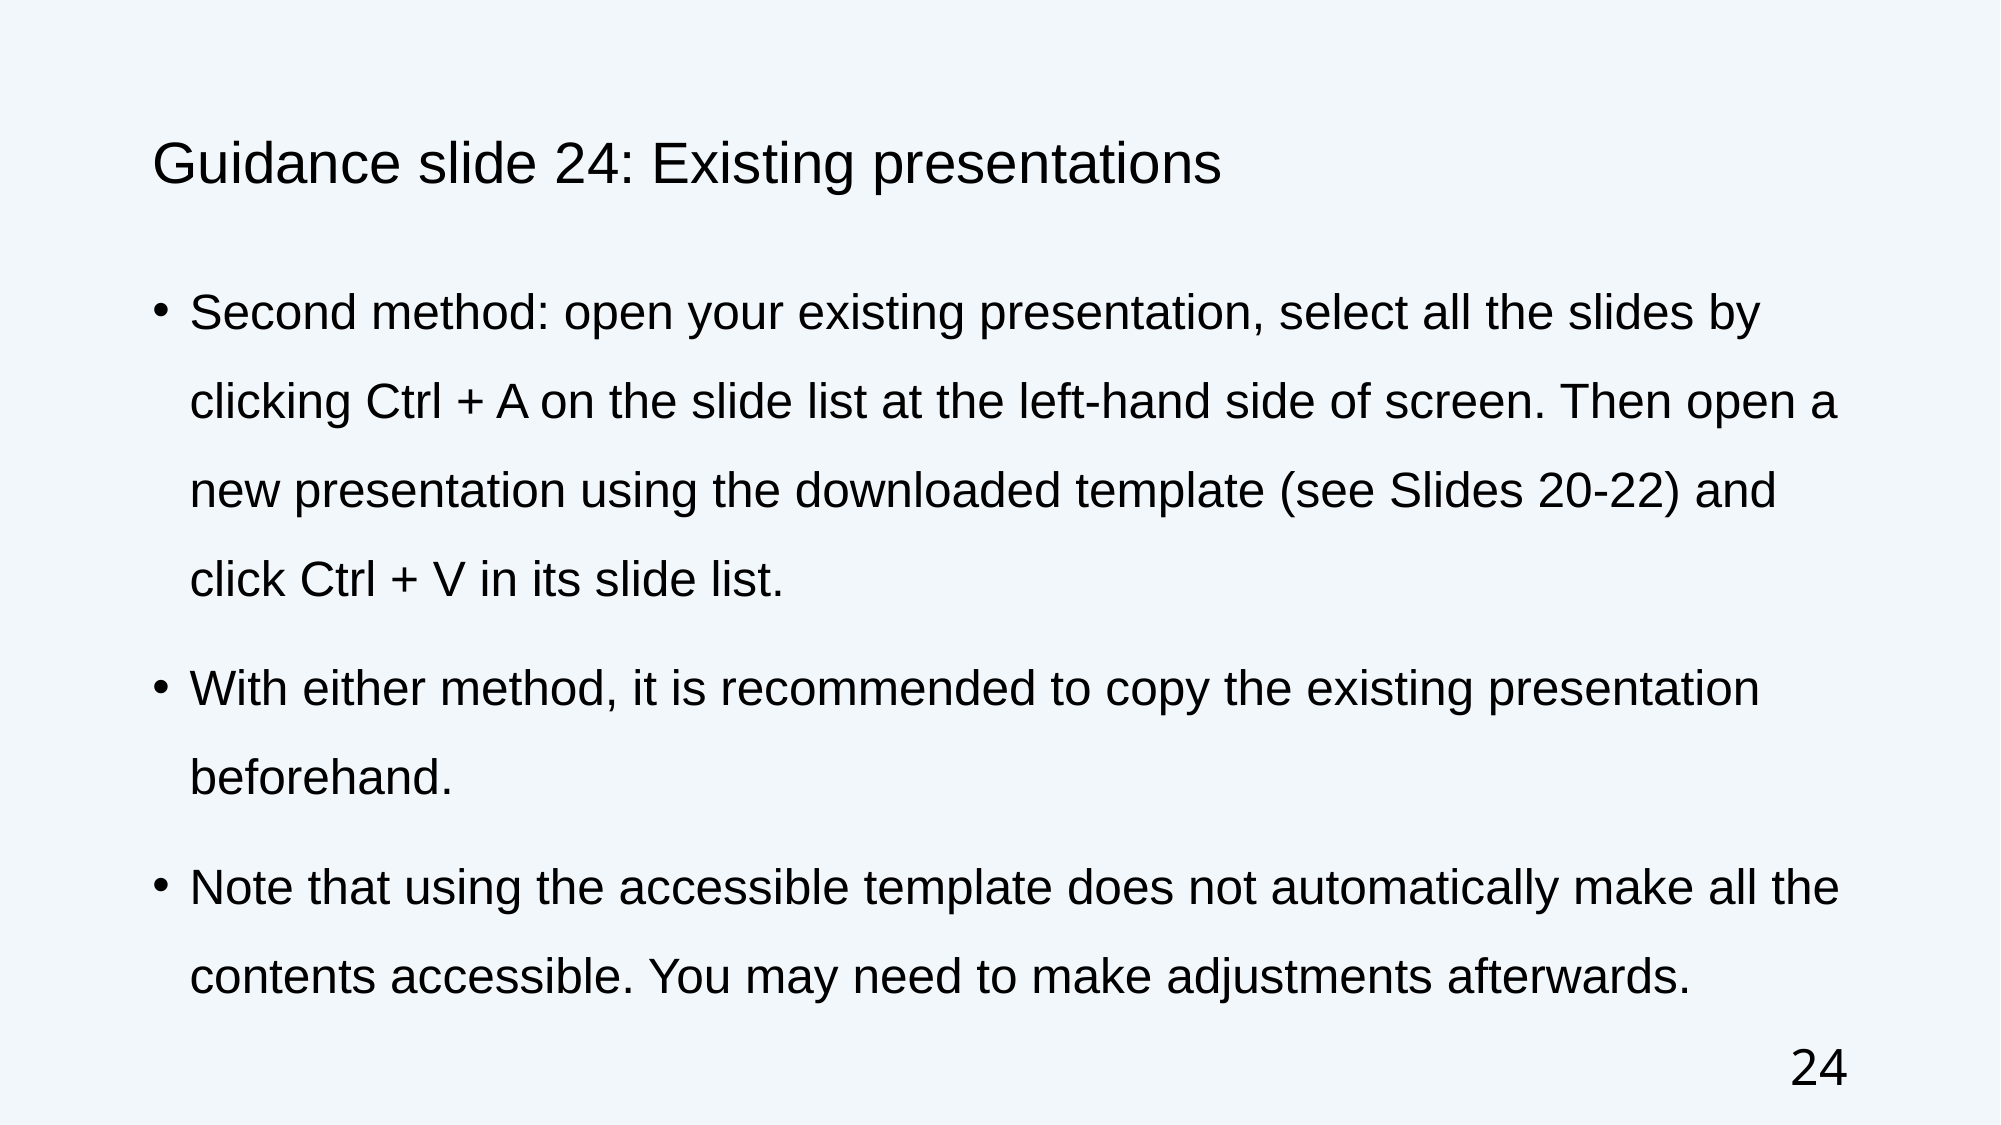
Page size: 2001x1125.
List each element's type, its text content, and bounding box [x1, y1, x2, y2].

slide_number 24 [1687, 1035, 1863, 1103]
list Second method: open your existing presentation, select all the slides by clicking Ctrl + A on the slide list at the left-hand side of screen. Then open a new presentation using the downloaded template (see Slides 20-22) and click Ctrl + V in its slide list. With either method, it is recommended to copy the existing presentation beforehand. Note that using the accessible template does not automatically make all the contents accessible. You may need to make adjustments afterwards. [137, 242, 1863, 1014]
title Guidance slide 24: Existing presentations [137, 55, 1863, 242]
